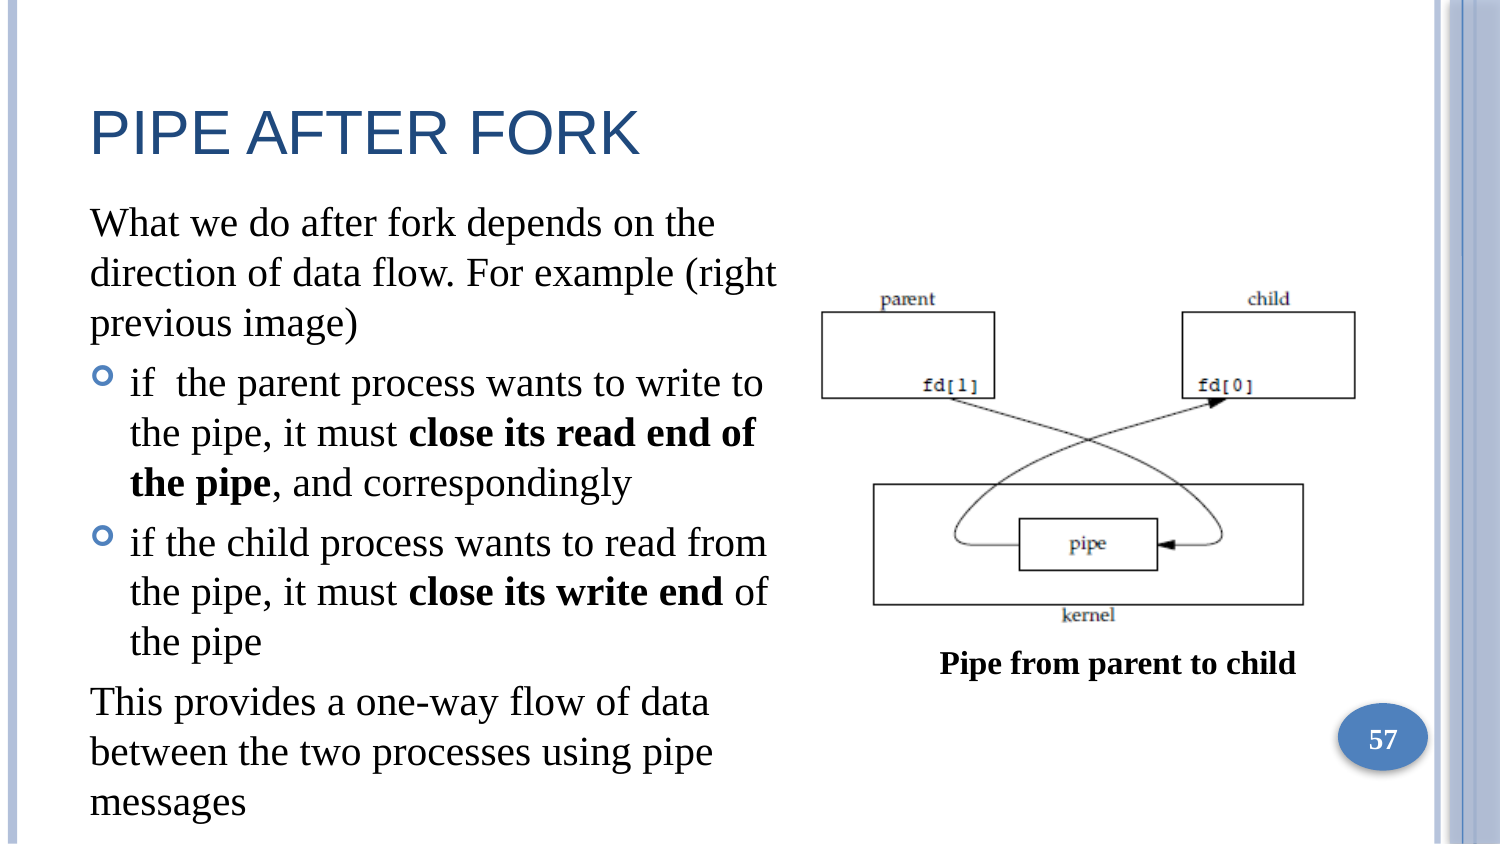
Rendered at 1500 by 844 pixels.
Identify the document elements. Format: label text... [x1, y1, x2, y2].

picture [809, 284, 1370, 635]
list What we do after fork depends on the direction of data flow. For example (right previous image) if the parent process wants to write to the pipe, it must close its read end of the pipe, and correspondingly if the child process wants to read from the pipe, it must close its write end of the pipe This provides a one-way flow of data between the two processes using pipe messages [75, 187, 800, 835]
text_box Pipe from parent to child [924, 644, 1347, 689]
slide_number 57 [1333, 705, 1434, 770]
title Pipe After Fork [75, 33, 1300, 175]
